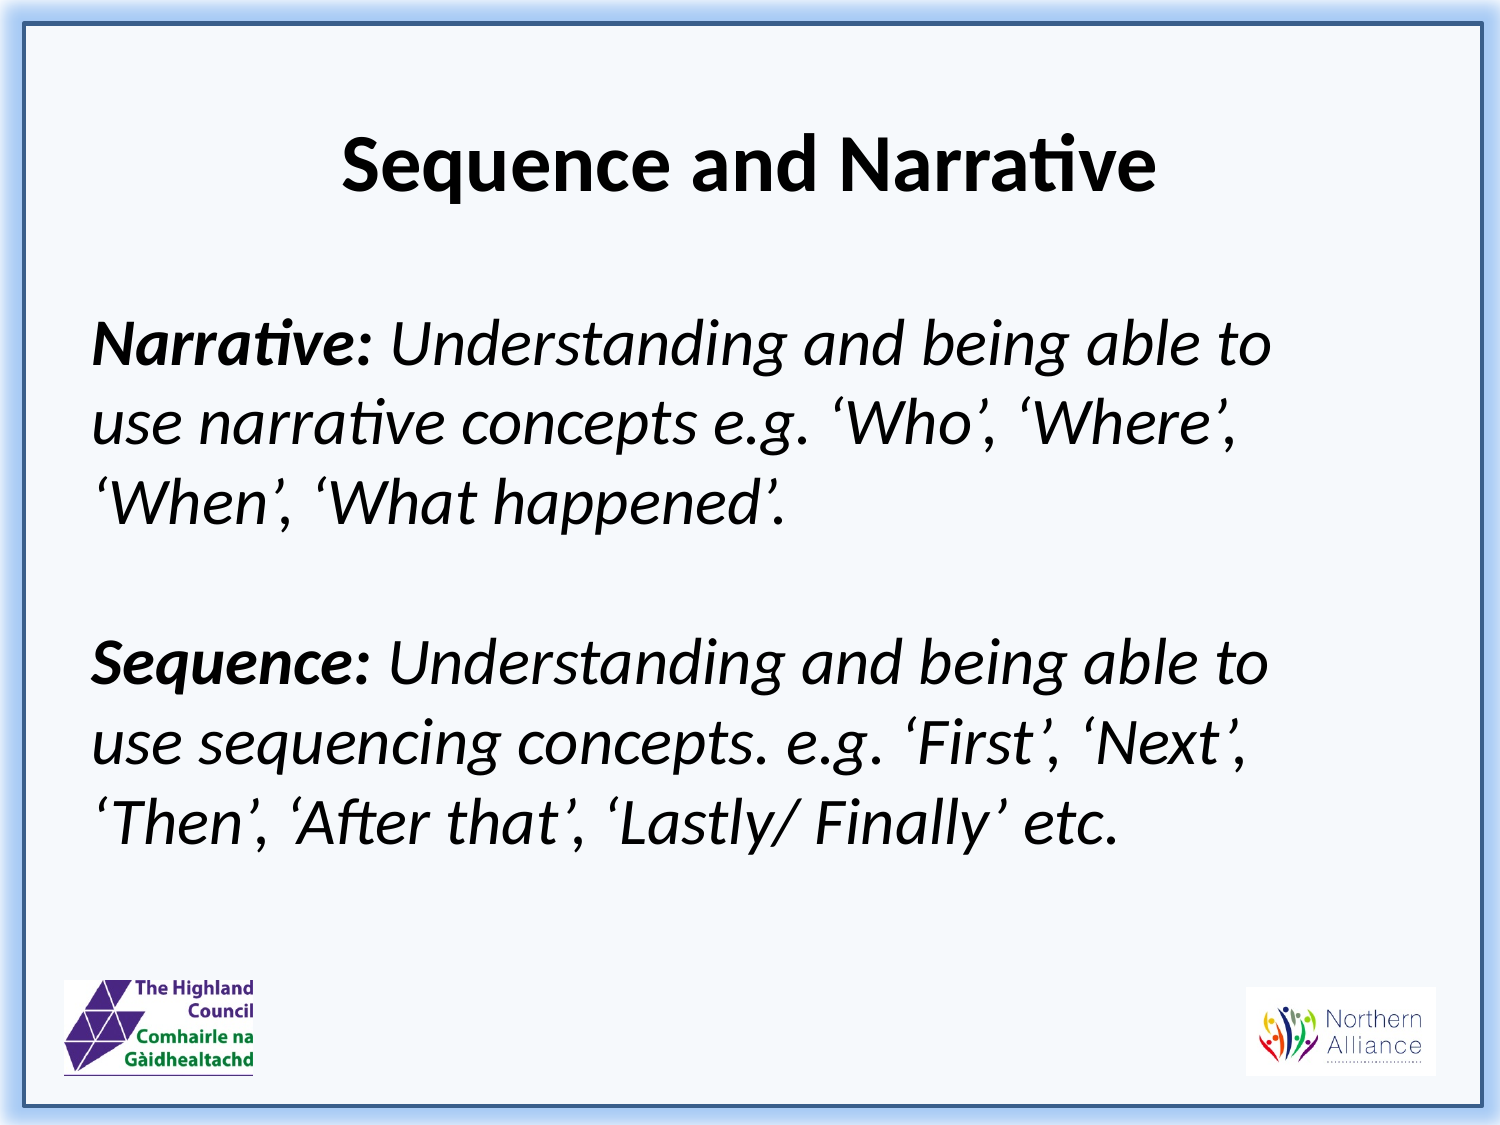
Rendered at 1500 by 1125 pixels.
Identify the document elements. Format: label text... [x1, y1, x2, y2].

text_box Narrative: Understanding and being able to use narrative concepts e.g. ‘Who’, ‘Where’, ‘When’, ‘What happened’. Sequence: Understanding and being able to use sequencing concepts. e.g. ‘First’, ‘Next’, ‘Then’, ‘After that’, ‘Lastly/ Finally’ etc. [76, 290, 1388, 397]
picture [64, 980, 253, 1076]
title Sequence and Narrative [75, 101, 1425, 289]
picture [1245, 987, 1436, 1076]
text_box [22, 21, 1484, 1108]
